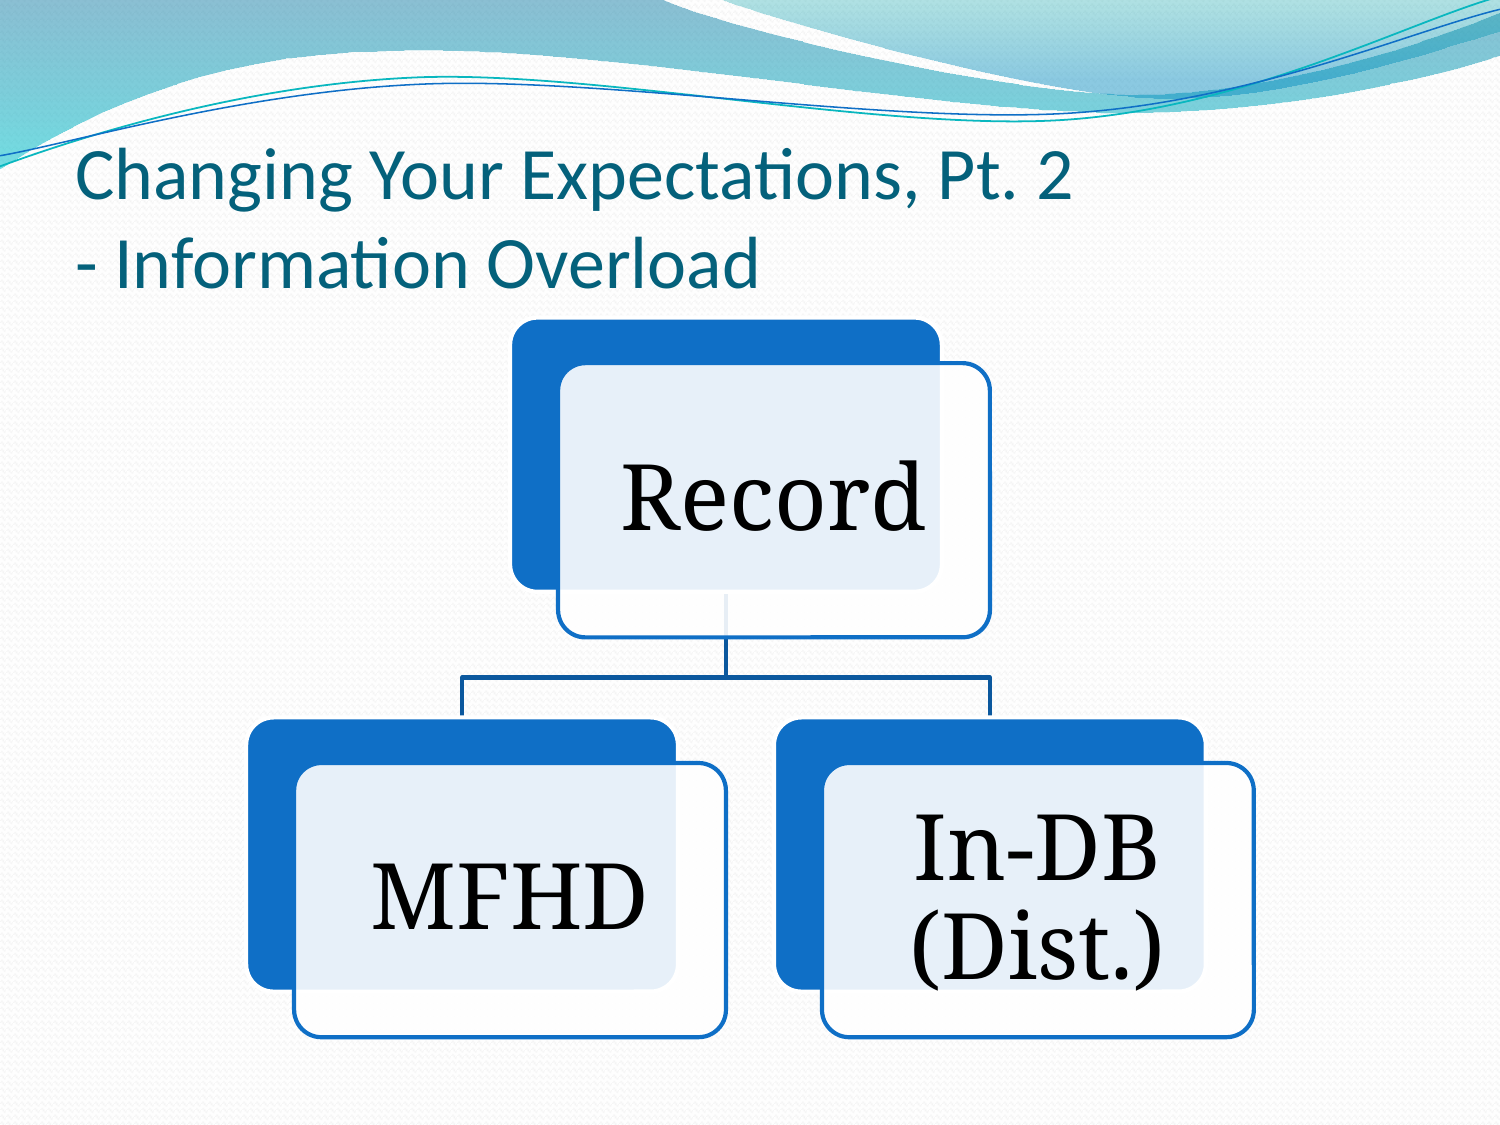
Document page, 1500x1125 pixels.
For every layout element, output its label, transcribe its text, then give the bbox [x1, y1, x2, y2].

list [74, 317, 1426, 1038]
title Changing Your Expectations, Pt. 2 - Information Overload [75, 115, 1425, 303]
